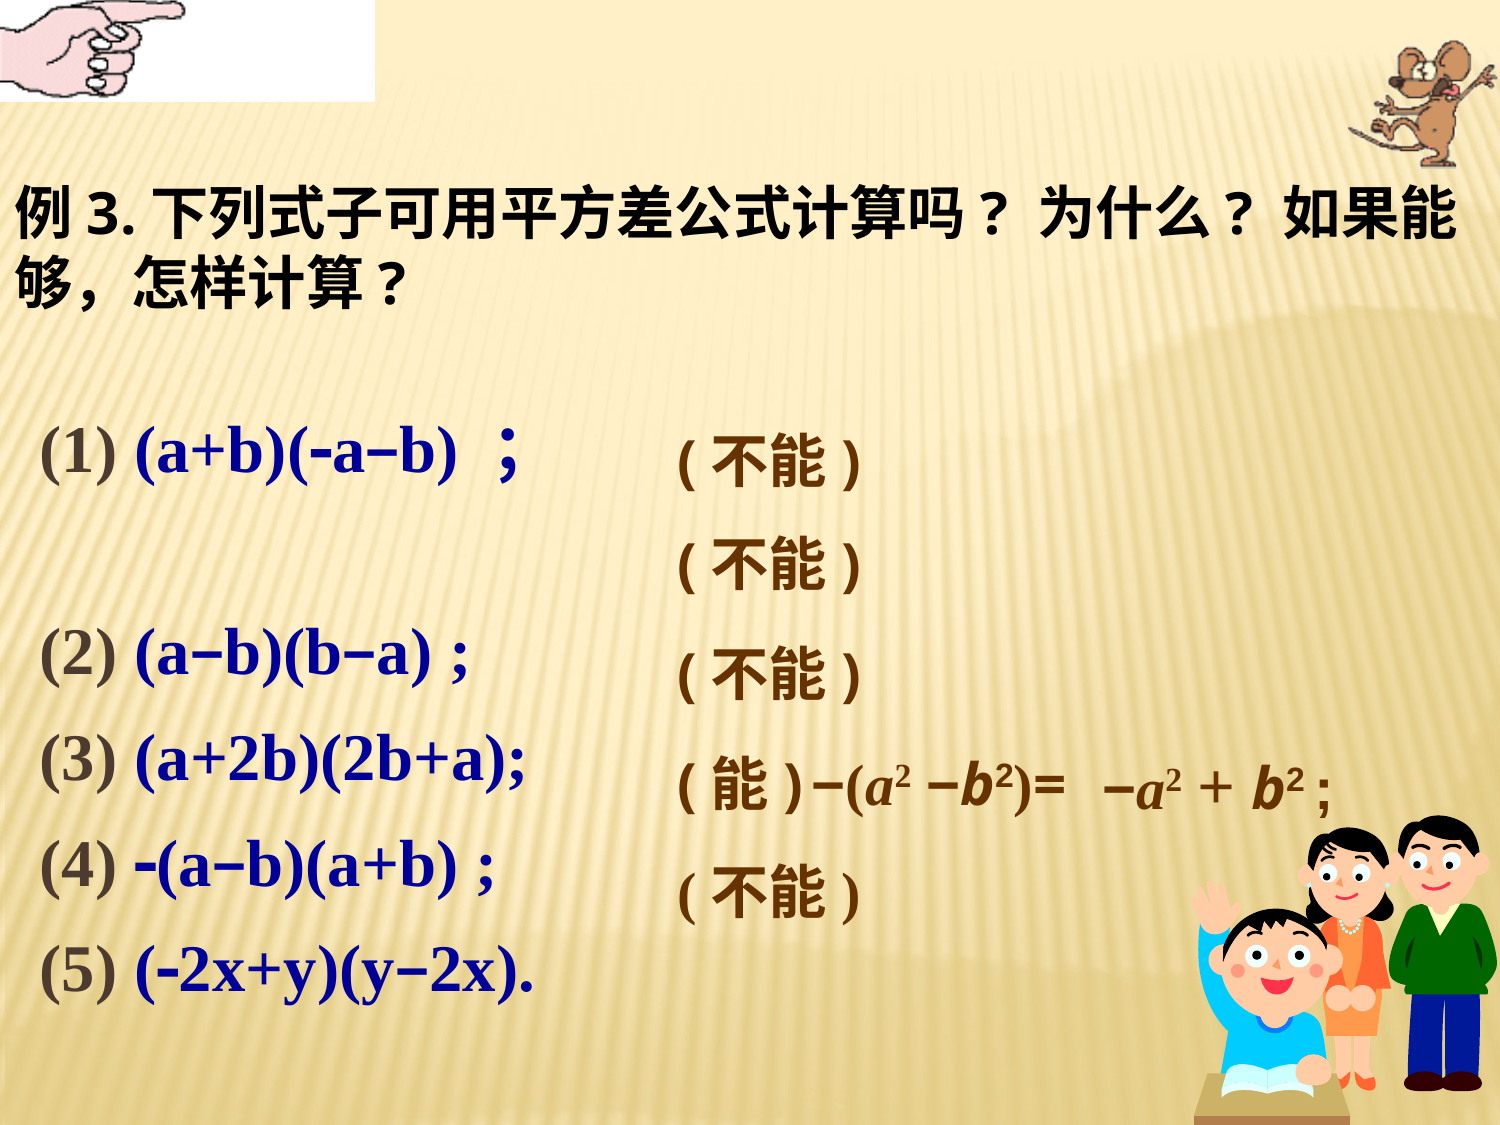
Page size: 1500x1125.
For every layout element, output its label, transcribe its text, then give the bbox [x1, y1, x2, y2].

text_box (1) (a+b)(a−b) ； (2) (a−b)(b−a) ; (3) (a+2b)(2b+a); (4) (a−b)(a+b) ; (5) (2x+y)(y−2x). [24, 382, 713, 687]
text_box −(a2 −b2)= [797, 739, 1087, 825]
text_box (不能) [662, 519, 900, 605]
text_box −a2 + b2 ; [1087, 735, 1500, 830]
picture [0, 0, 376, 102]
text_box (不能) [662, 416, 900, 502]
picture [1188, 810, 1500, 1125]
text_box 例3.下列式子可用平方差公式计算吗? 为什么? 如果能够，怎样计算? [0, 168, 1500, 324]
picture [1347, 0, 1500, 169]
text_box (能) [662, 740, 797, 825]
text_box (1) (a+b)(a−b) ； (2) (a−b)(b−a) ; (3) (a+2b)(2b+a); (4) (a−b)(a+b) ; (5) (2x+y)(y−2x). [24, 688, 713, 1013]
text_box (不能) [662, 629, 900, 715]
text_box (不能) [662, 847, 913, 933]
